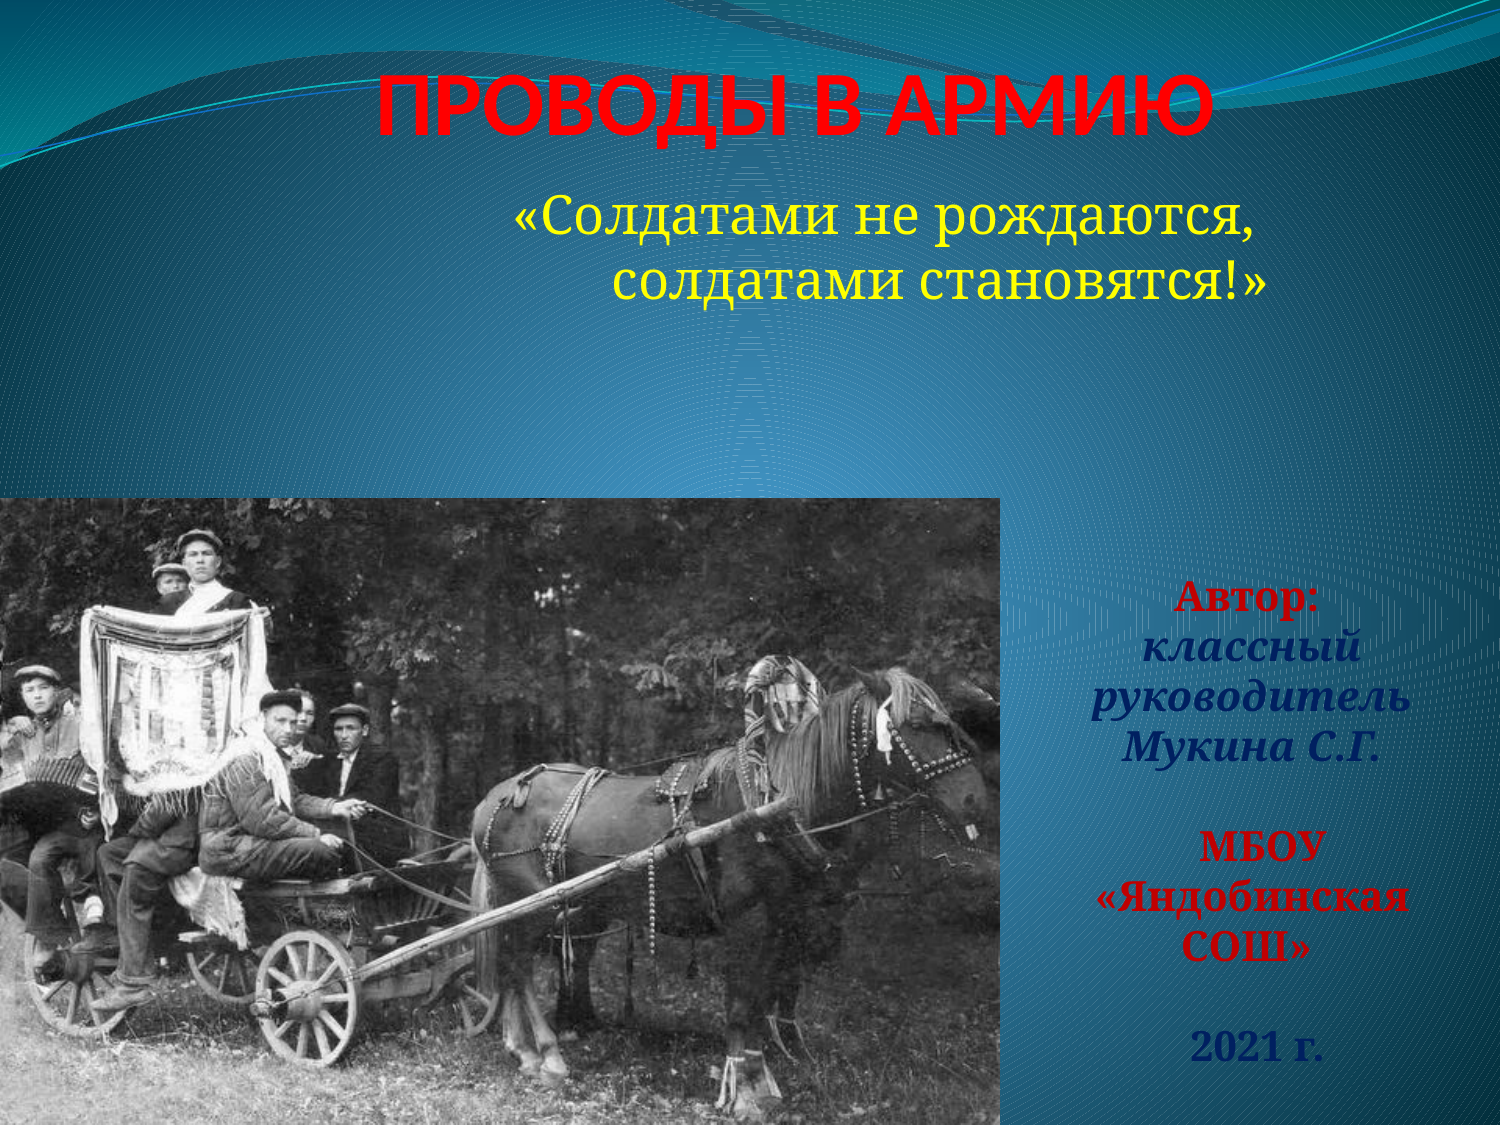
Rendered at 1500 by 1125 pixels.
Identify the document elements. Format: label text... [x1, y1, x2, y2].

subtitle «Солдатами не рождаются, солдатами становятся!» [230, 172, 1281, 461]
text_box Автор: классный руководитель Мукина С.Г. МБОУ «Яндобинская СОШ» 2021 г. [1045, 562, 1459, 1078]
picture [0, 498, 1001, 1125]
title ПРОВОДЫ В АРМИЮ [159, 42, 1435, 154]
